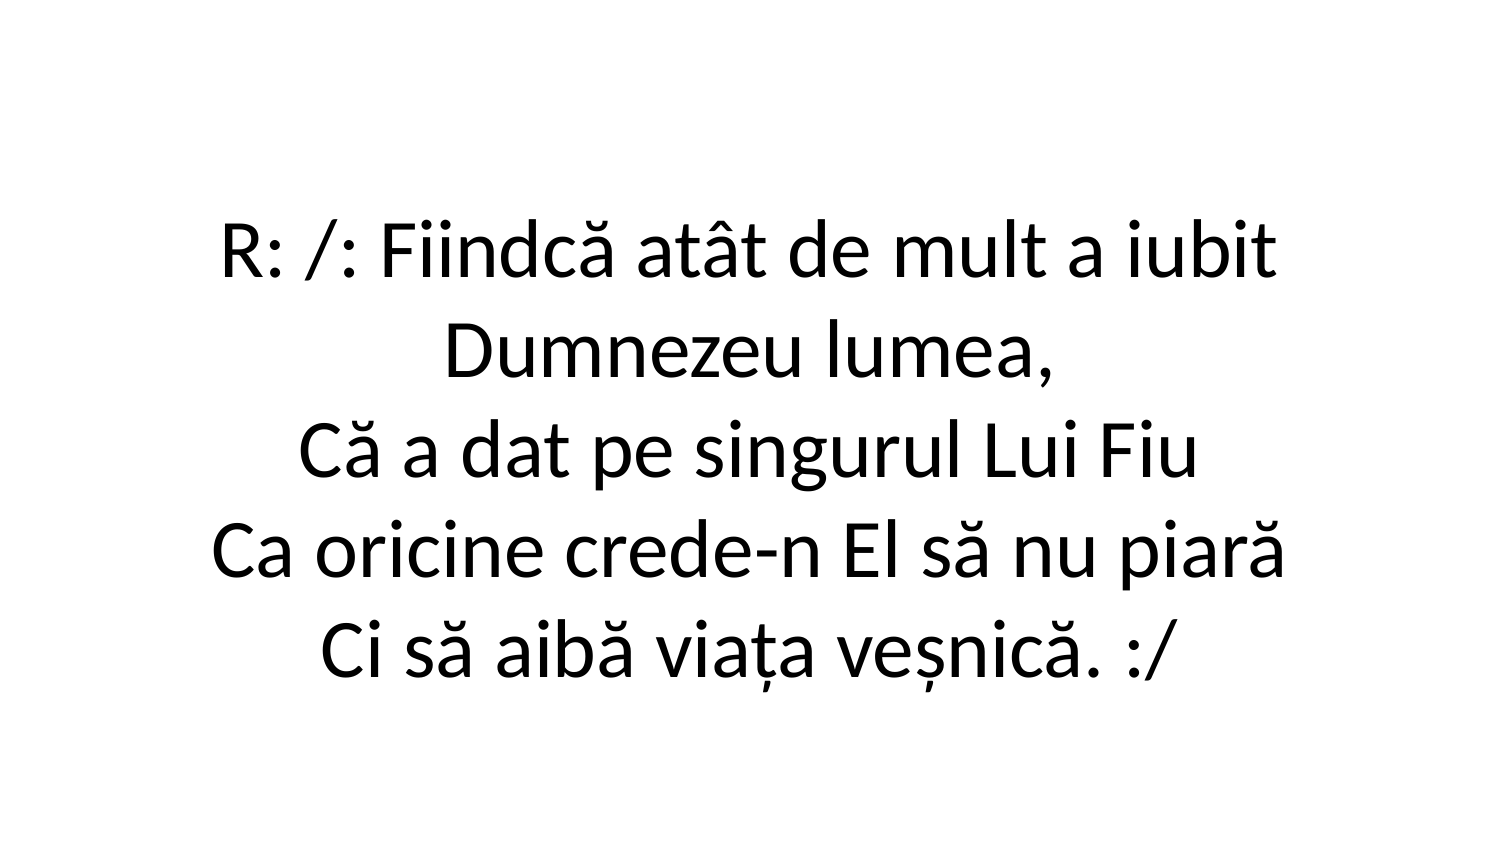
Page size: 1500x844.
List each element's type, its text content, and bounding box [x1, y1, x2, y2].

text_box R: /: Fiindcă atât de mult a iubit Dumnezeu lumea, Că a dat pe singurul Lui Fiu Ca oricine crede-n El să nu piară Ci să aibă viața veșnică. :/ [196, 142, 1304, 702]
